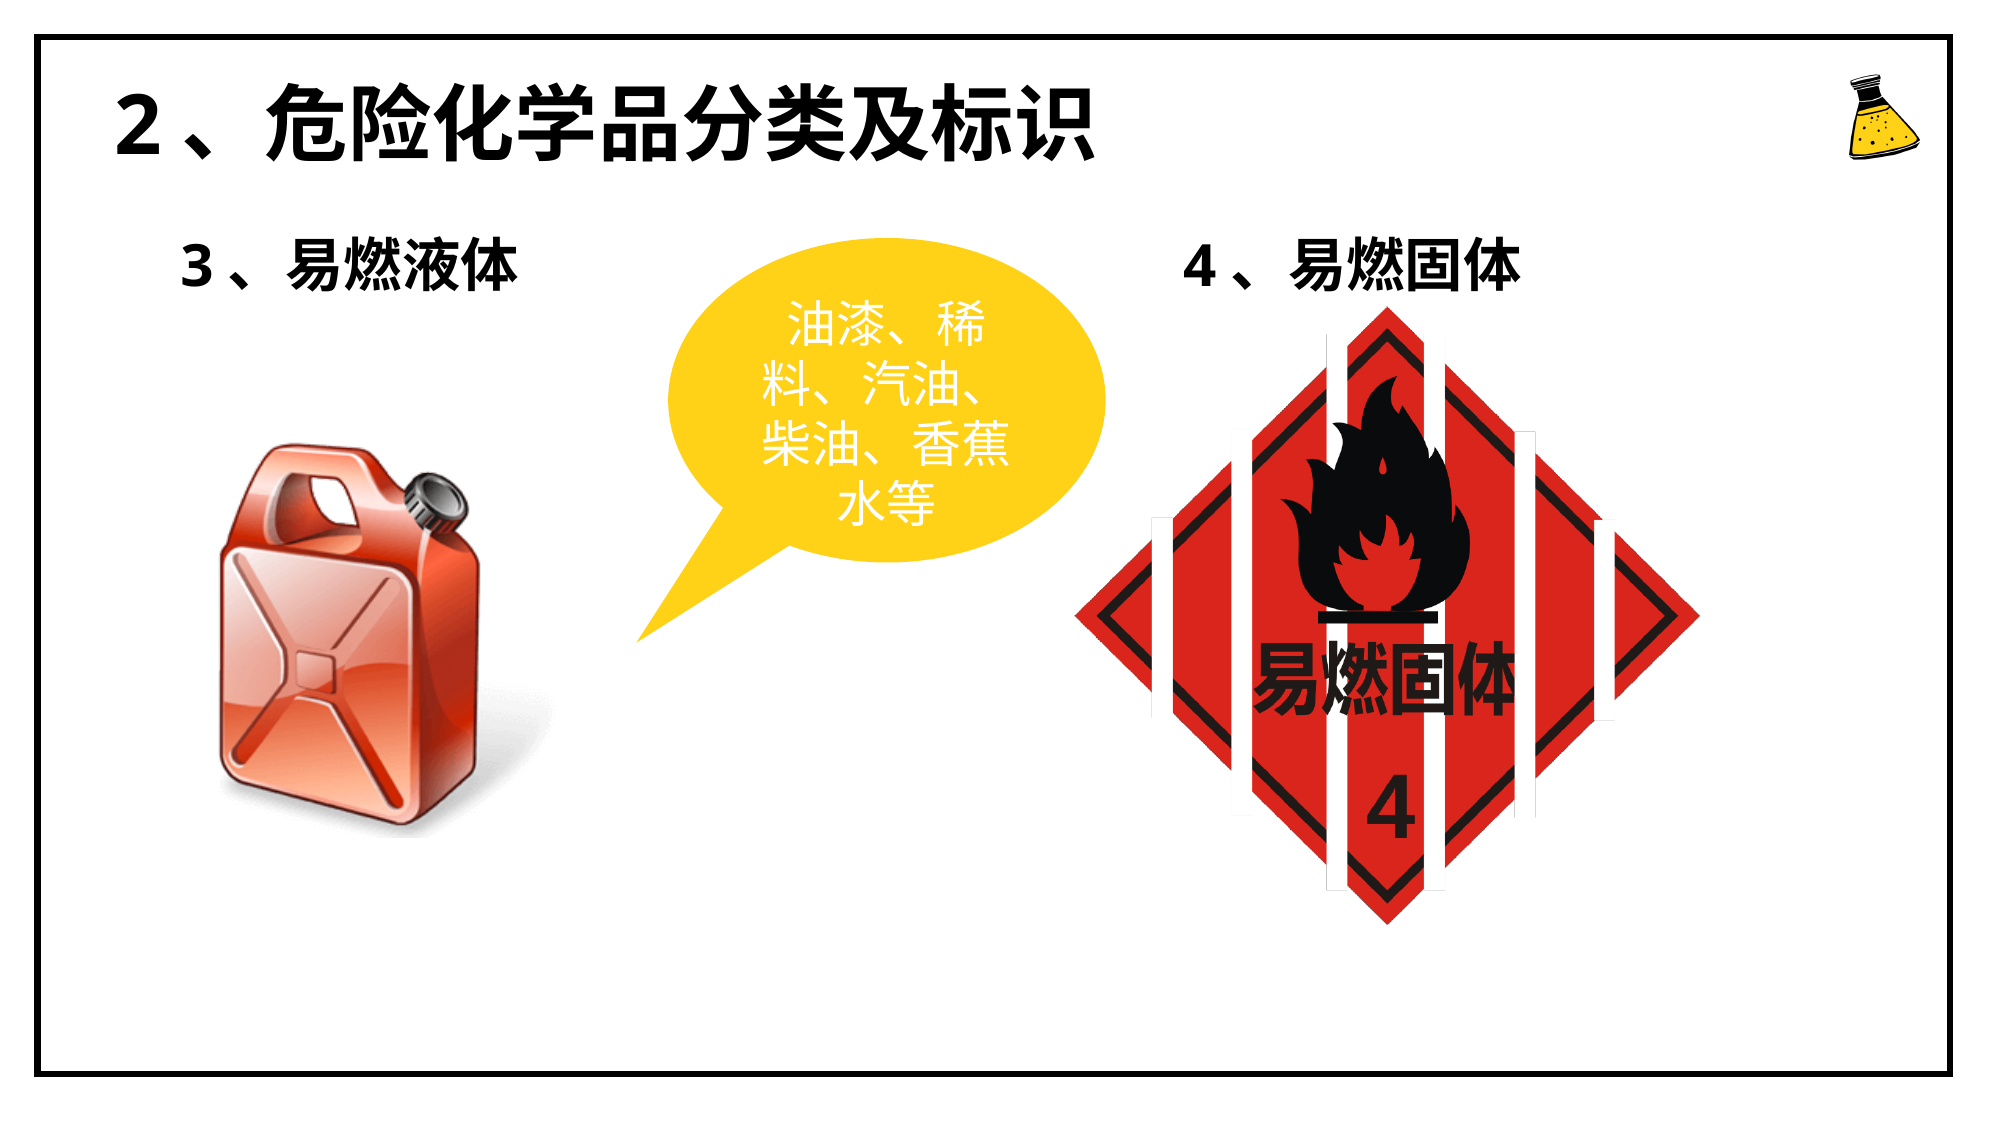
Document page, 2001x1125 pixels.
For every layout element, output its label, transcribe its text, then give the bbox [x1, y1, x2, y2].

text_box 3、易燃液体 [165, 220, 547, 306]
title 4、易燃固体 [1168, 228, 1606, 306]
picture [1849, 74, 1920, 160]
picture [156, 437, 557, 838]
text_box 油漆、稀料、汽油、柴油、香蕉水等 [636, 237, 1074, 643]
text_box 2、危险化学品分类及标识 [99, 64, 1116, 179]
picture [1074, 306, 1700, 925]
